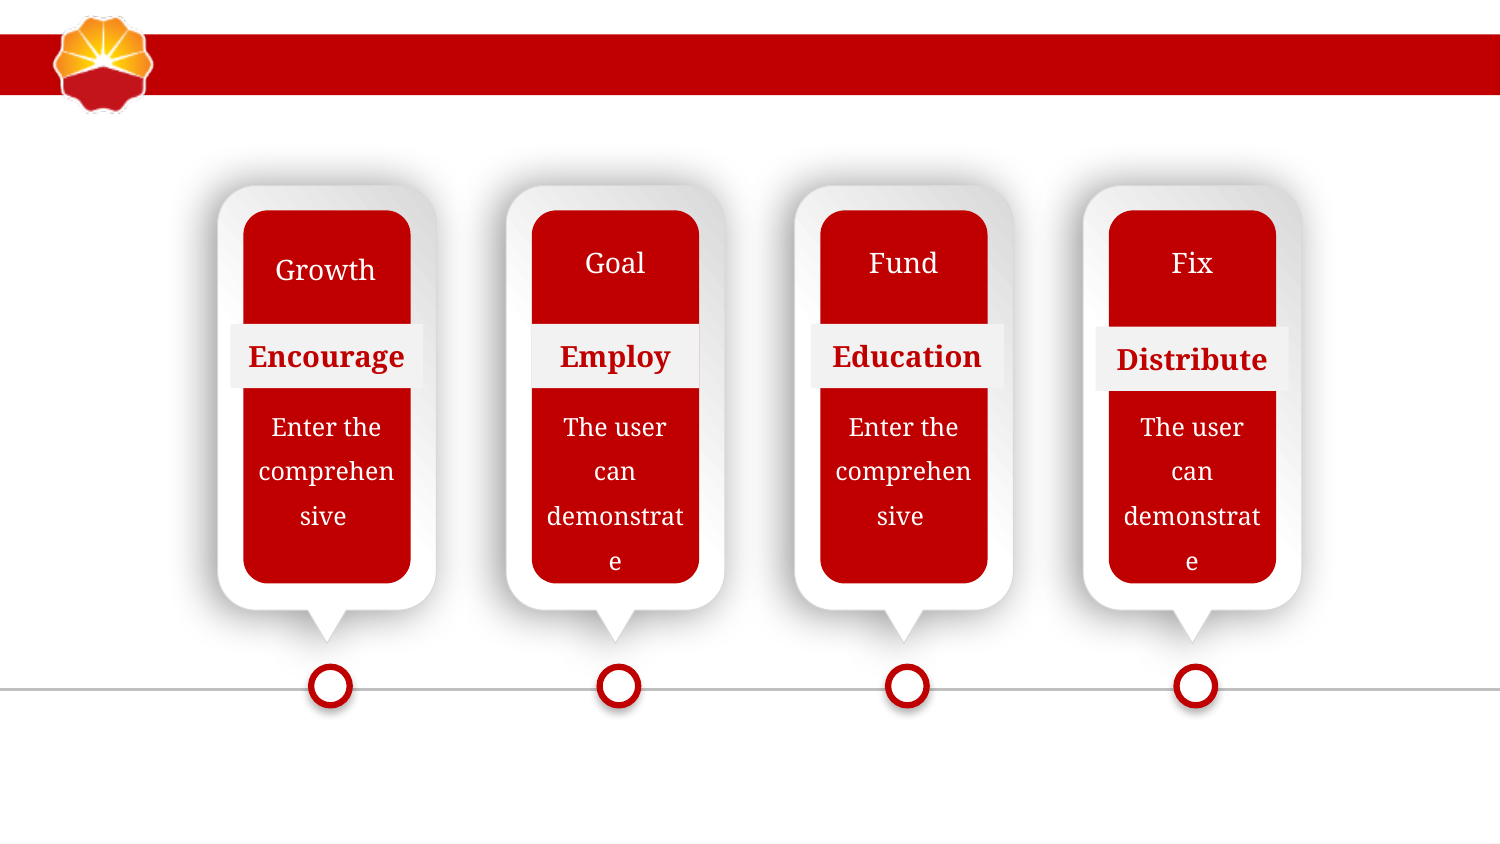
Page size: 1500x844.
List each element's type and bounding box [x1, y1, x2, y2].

text_box [309, 664, 352, 688]
text_box [505, 185, 726, 644]
picture [51, 15, 158, 115]
text_box [1174, 664, 1218, 688]
text_box [217, 185, 437, 644]
text_box [312, 698, 349, 708]
text_box [1082, 185, 1303, 644]
text_box [597, 664, 641, 688]
text_box [794, 185, 1014, 644]
text_box [1178, 698, 1214, 708]
text_box [601, 698, 637, 708]
text_box [885, 664, 929, 688]
text_box [889, 698, 925, 708]
